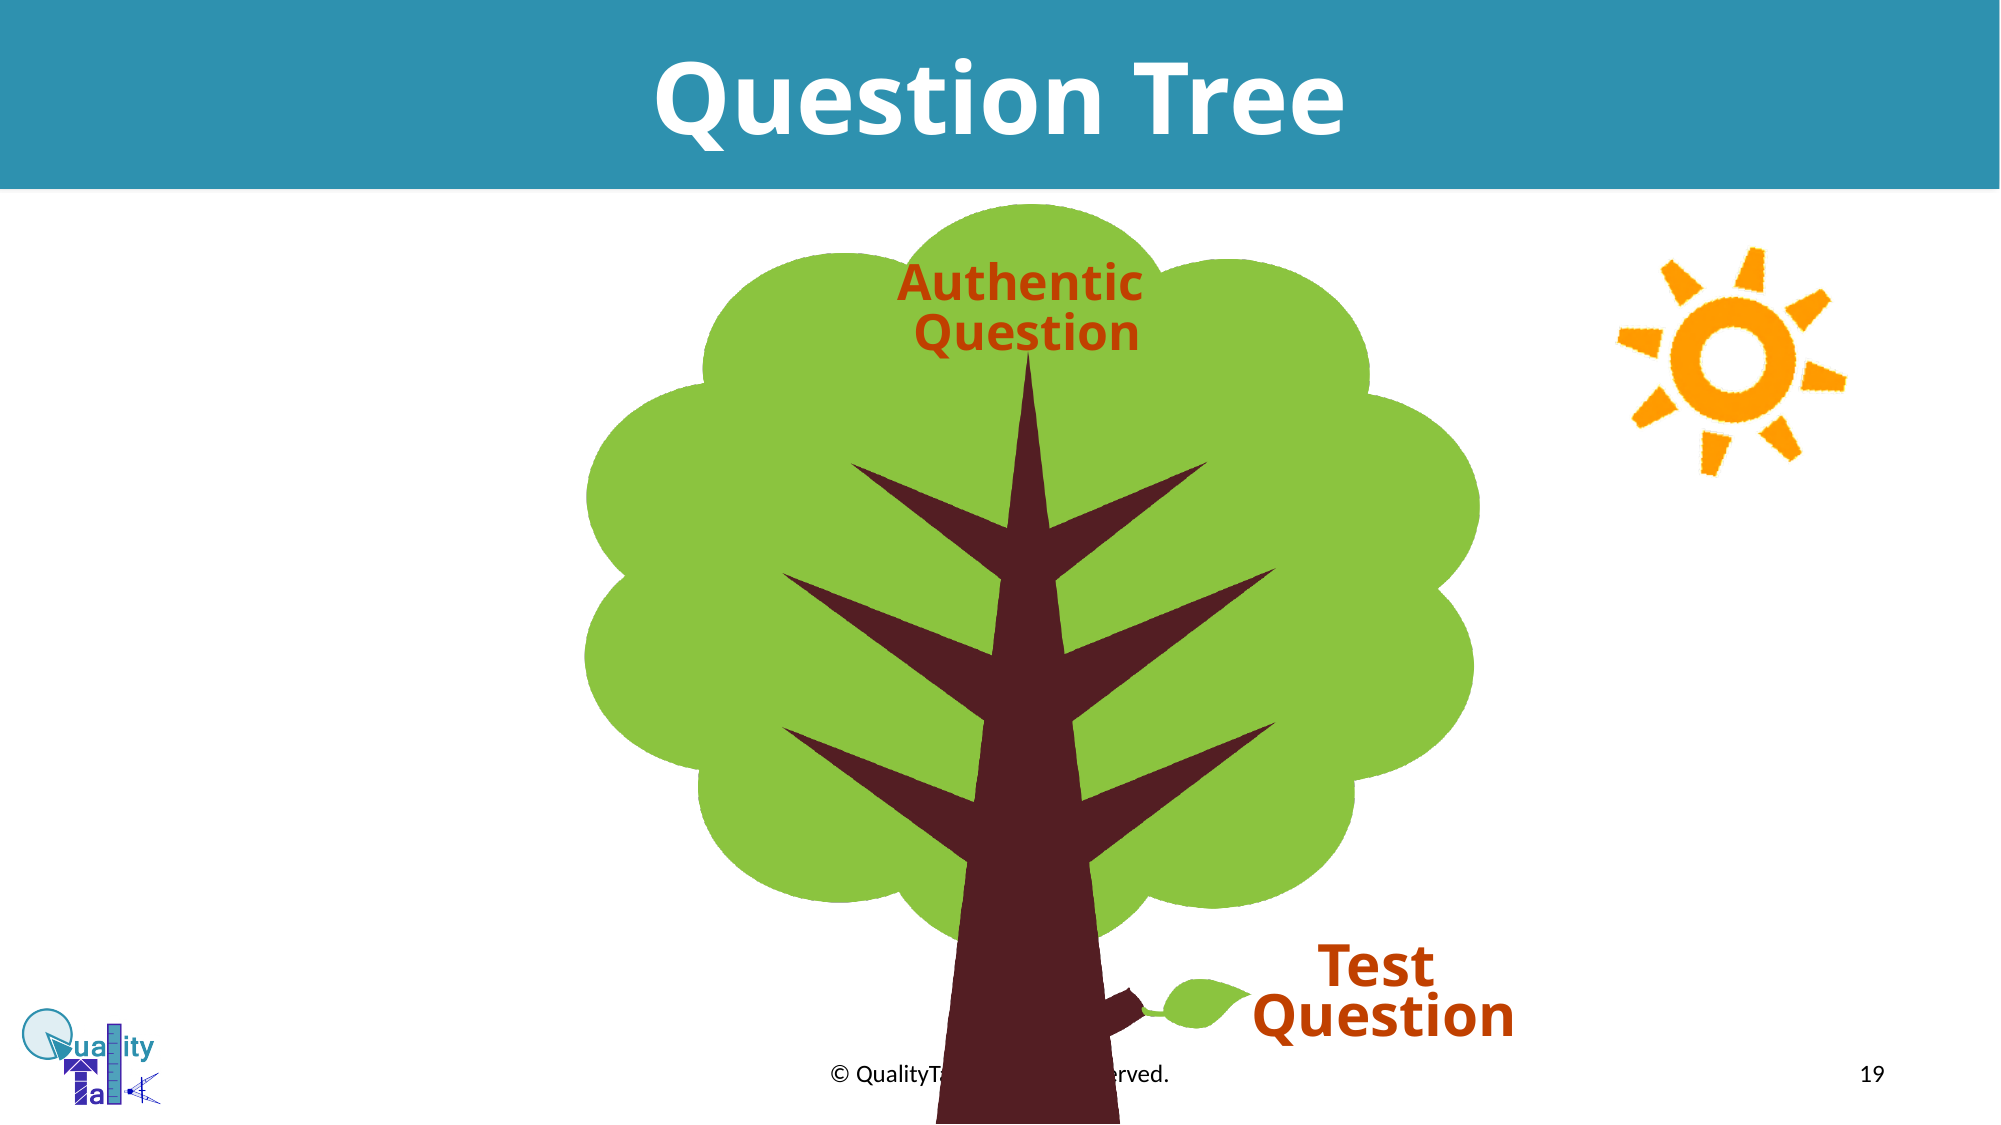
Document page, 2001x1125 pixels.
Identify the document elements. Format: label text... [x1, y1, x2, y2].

slide_number 19 [1611, 1042, 1900, 1103]
text_box Question Tree [0, 0, 2000, 191]
picture [0, 994, 217, 1125]
picture [477, 145, 1873, 1125]
